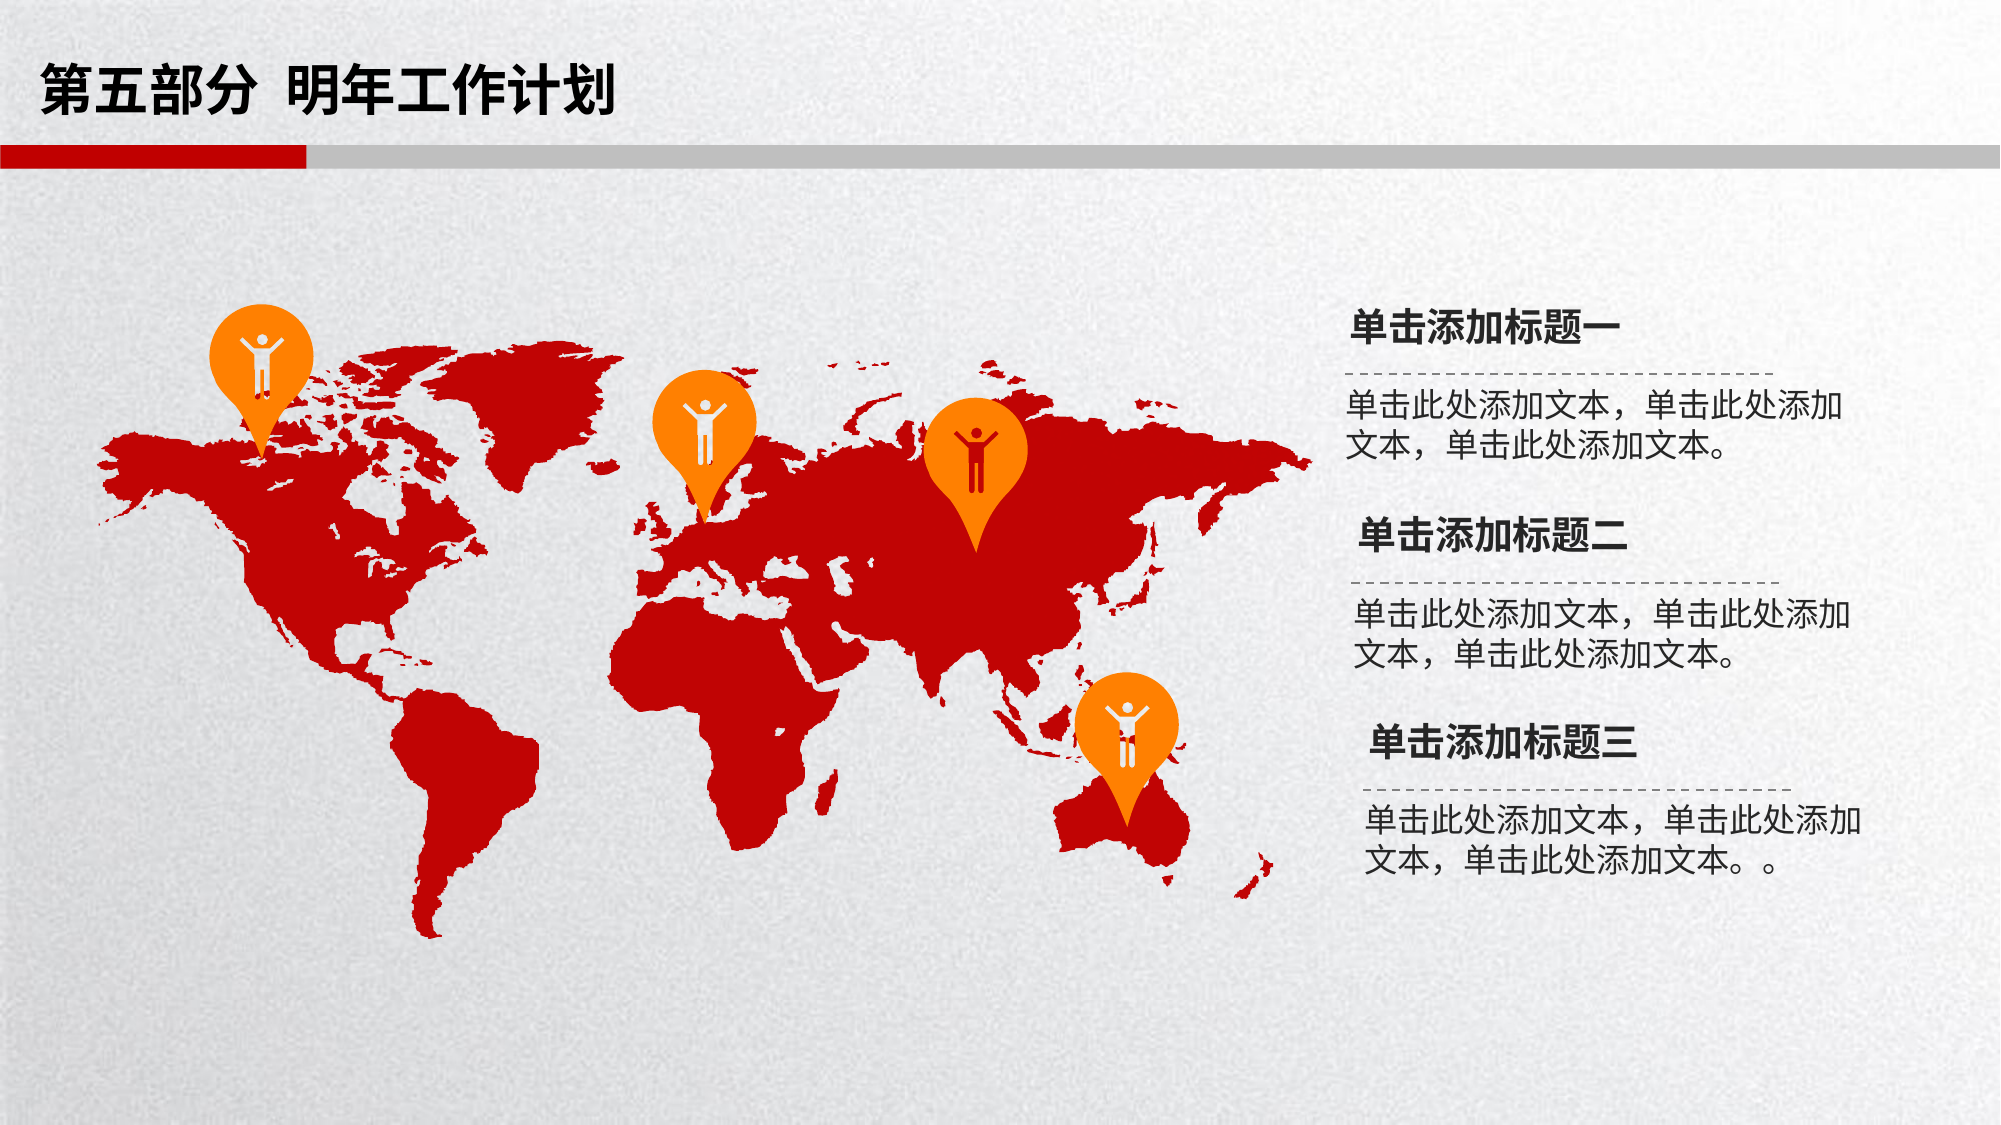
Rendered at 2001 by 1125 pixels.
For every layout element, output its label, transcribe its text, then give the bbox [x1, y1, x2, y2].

text_box [210, 302, 313, 338]
text_box 单击添加标题二 [1343, 503, 1644, 565]
text_box 单击此处添加文本，单击此处添加文本，单击此处添加文本。 [1330, 376, 1879, 472]
picture [0, 0, 2001, 1125]
title 第五部分 明年工作计划 [23, 47, 1824, 124]
text_box 单击此处添加文本，单击此处添加文本，单击此处添加文本。 [1339, 585, 1882, 681]
text_box 单击添加标题一 [1334, 294, 1636, 357]
text_box 单击添加标题三 [1353, 710, 1655, 772]
text_box 单击此处添加文本，单击此处添加文本，单击此处添加文本。。 [1349, 792, 1898, 887]
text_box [95, 340, 1314, 940]
